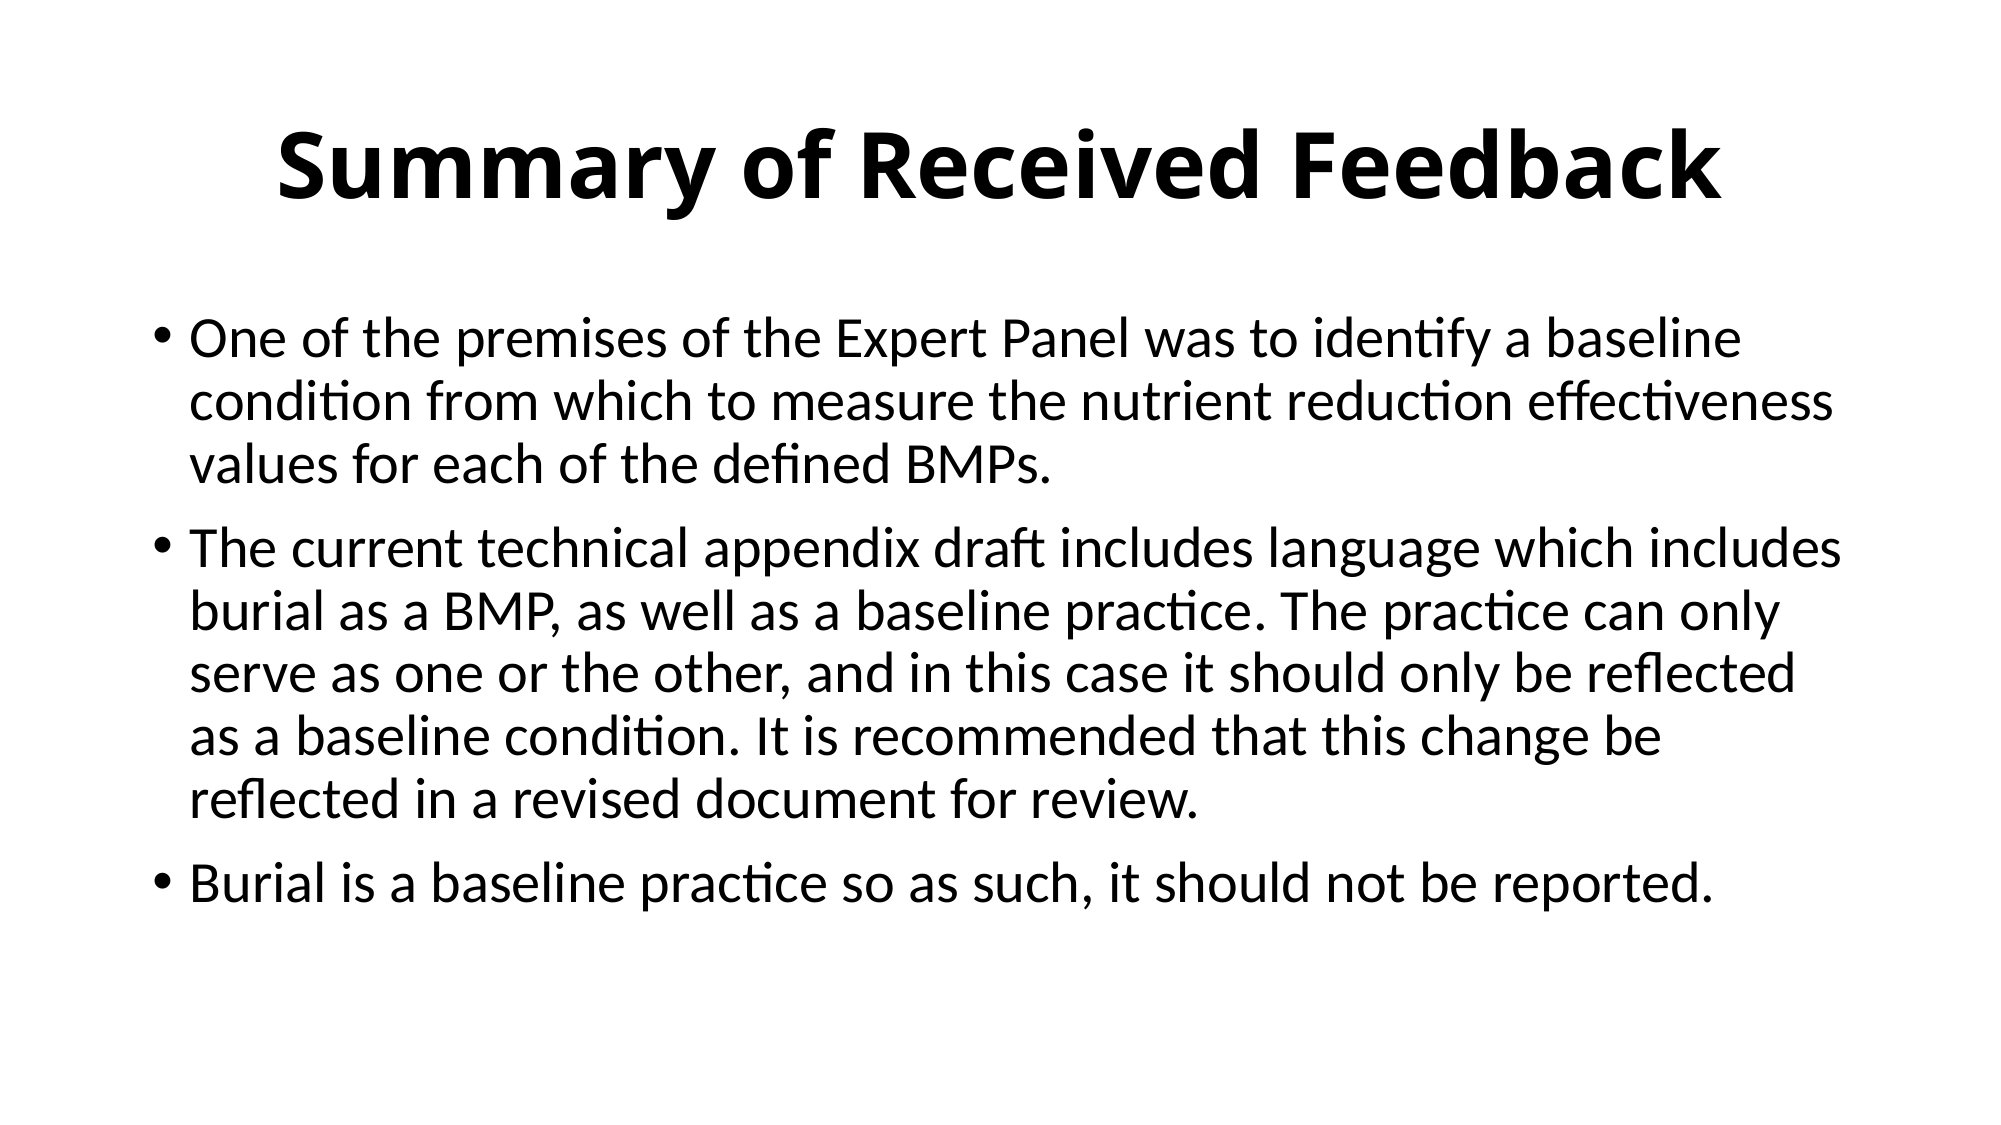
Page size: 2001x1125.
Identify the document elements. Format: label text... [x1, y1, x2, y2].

title Summary of Received Feedback [137, 59, 1863, 278]
list One of the premises of the Expert Panel was to identify a baseline condition from which to measure the nutrient reduction effectiveness values for each of the defined BMPs. The current technical appendix draft includes language which includes burial as a BMP, as well as a baseline practice. The practice can only serve as one or the other, and in this case it should only be reflected as a baseline condition. It is recommended that this change be reflected in a revised document for review. Burial is a baseline practice so as such, it should not be reported. [137, 299, 1863, 1014]
